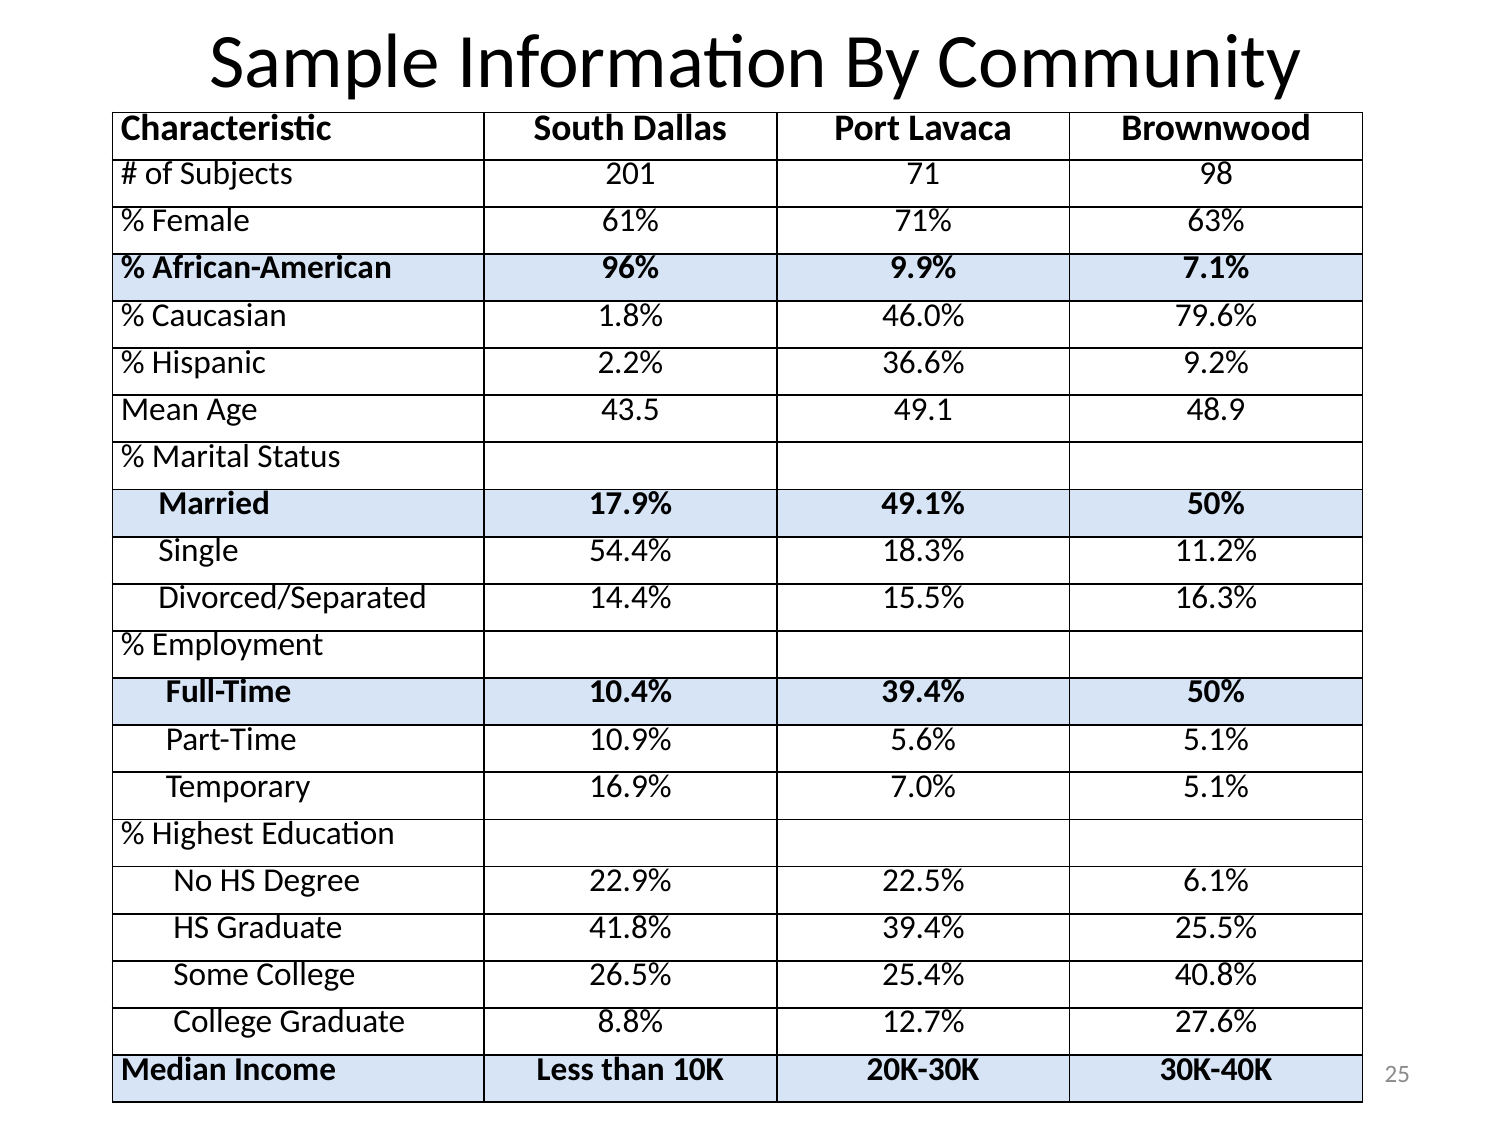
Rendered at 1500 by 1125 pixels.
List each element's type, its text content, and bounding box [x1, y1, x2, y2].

table_cell Full-Time [113, 679, 483, 724]
table_cell 63% [1070, 208, 1362, 253]
table_cell % Caucasian [113, 302, 483, 347]
table_cell 6.1% [1070, 867, 1362, 913]
table_cell HS Graduate [113, 915, 483, 960]
table_cell 50% [1070, 490, 1362, 536]
table_cell % African-American [113, 255, 483, 300]
table_cell Married [113, 490, 483, 536]
table_cell 27.6% [1070, 1009, 1362, 1054]
table_cell 98 [1070, 161, 1362, 206]
table_cell % Hispanic [113, 349, 483, 394]
table_cell 20K-30K [778, 1056, 1069, 1101]
table_cell [778, 632, 1069, 677]
table_cell College Graduate [113, 1009, 483, 1054]
table_cell 96% [485, 255, 776, 300]
table_cell [485, 443, 776, 489]
table_cell [1070, 632, 1362, 677]
table_cell 22.9% [485, 867, 776, 913]
table_cell No HS Degree [113, 867, 483, 913]
table_cell 18.3% [778, 538, 1069, 583]
table_cell 11.2% [1070, 538, 1362, 583]
table_cell 54.4% [485, 538, 776, 583]
table_cell [1070, 820, 1362, 866]
table_cell 48.9 [1070, 396, 1362, 441]
table_cell 9.2% [1070, 349, 1362, 394]
table_cell [778, 443, 1069, 489]
table_cell 39.4% [778, 679, 1069, 724]
table_cell 14.4% [485, 585, 776, 630]
table_cell 10.4% [485, 679, 776, 724]
table_cell 15.5% [778, 585, 1069, 630]
table_cell 79.6% [1070, 302, 1362, 347]
table_header Port Lavaca [778, 113, 1069, 159]
table_cell Part-Time [113, 726, 483, 771]
table_cell Median Income [113, 1056, 483, 1101]
table_cell Divorced/Separated [113, 585, 483, 630]
table_cell 7.0% [778, 773, 1069, 819]
table_cell 40.8% [1070, 962, 1362, 1007]
table_cell 41.8% [485, 915, 776, 960]
table_header South Dallas [485, 113, 776, 159]
table_cell 46.0% [778, 302, 1069, 347]
slide_number 25 [1074, 1042, 1425, 1103]
table_cell 71 [778, 161, 1069, 206]
table_cell [485, 632, 776, 677]
table_cell 16.3% [1070, 585, 1362, 630]
table_cell 17.9% [485, 490, 776, 536]
table_cell 36.6% [778, 349, 1069, 394]
table_cell 61% [485, 208, 776, 253]
table_cell 9.9% [778, 255, 1069, 300]
table_cell Some College [113, 962, 483, 1007]
table_cell 50% [1070, 679, 1362, 724]
table_cell 7.1% [1070, 255, 1362, 300]
table_cell 12.7% [778, 1009, 1069, 1054]
table_cell 49.1% [778, 490, 1069, 536]
table_cell Temporary [113, 773, 483, 819]
table_cell [485, 820, 776, 866]
table_cell 10.9% [485, 726, 776, 771]
table_cell 39.4% [778, 915, 1069, 960]
table_cell 26.5% [485, 962, 776, 1007]
table_header Characteristic [113, 113, 483, 159]
table_cell 5.6% [778, 726, 1069, 771]
table_cell 25.4% [778, 962, 1069, 1007]
table_cell Mean Age [113, 396, 483, 441]
title Sample Information By Community [37, 0, 1475, 113]
table_cell 8.8% [485, 1009, 776, 1054]
table_header Brownwood [1070, 113, 1362, 159]
table_cell % Employment [113, 632, 483, 677]
table_cell 71% [778, 208, 1069, 253]
table_cell [778, 820, 1069, 866]
table_cell 22.5% [778, 867, 1069, 913]
table_cell 49.1 [778, 396, 1069, 441]
table_cell 43.5 [485, 396, 776, 441]
table_cell 16.9% [485, 773, 776, 819]
table_cell 2.2% [485, 349, 776, 394]
table_cell 25.5% [1070, 915, 1362, 960]
table_cell % Marital Status [113, 443, 483, 489]
table_cell # of Subjects [113, 161, 483, 206]
table_cell 5.1% [1070, 773, 1362, 819]
table_cell 5.1% [1070, 726, 1362, 771]
table_cell 1.8% [485, 302, 776, 347]
table_cell % Female [113, 208, 483, 253]
table_cell Less than 10K [485, 1056, 776, 1101]
table_cell Single [113, 538, 483, 583]
table_cell 30K-40K [1070, 1056, 1074, 1101]
table_cell 201 [485, 161, 776, 206]
table_cell [1070, 443, 1362, 489]
table_cell % Highest Education [113, 820, 483, 866]
